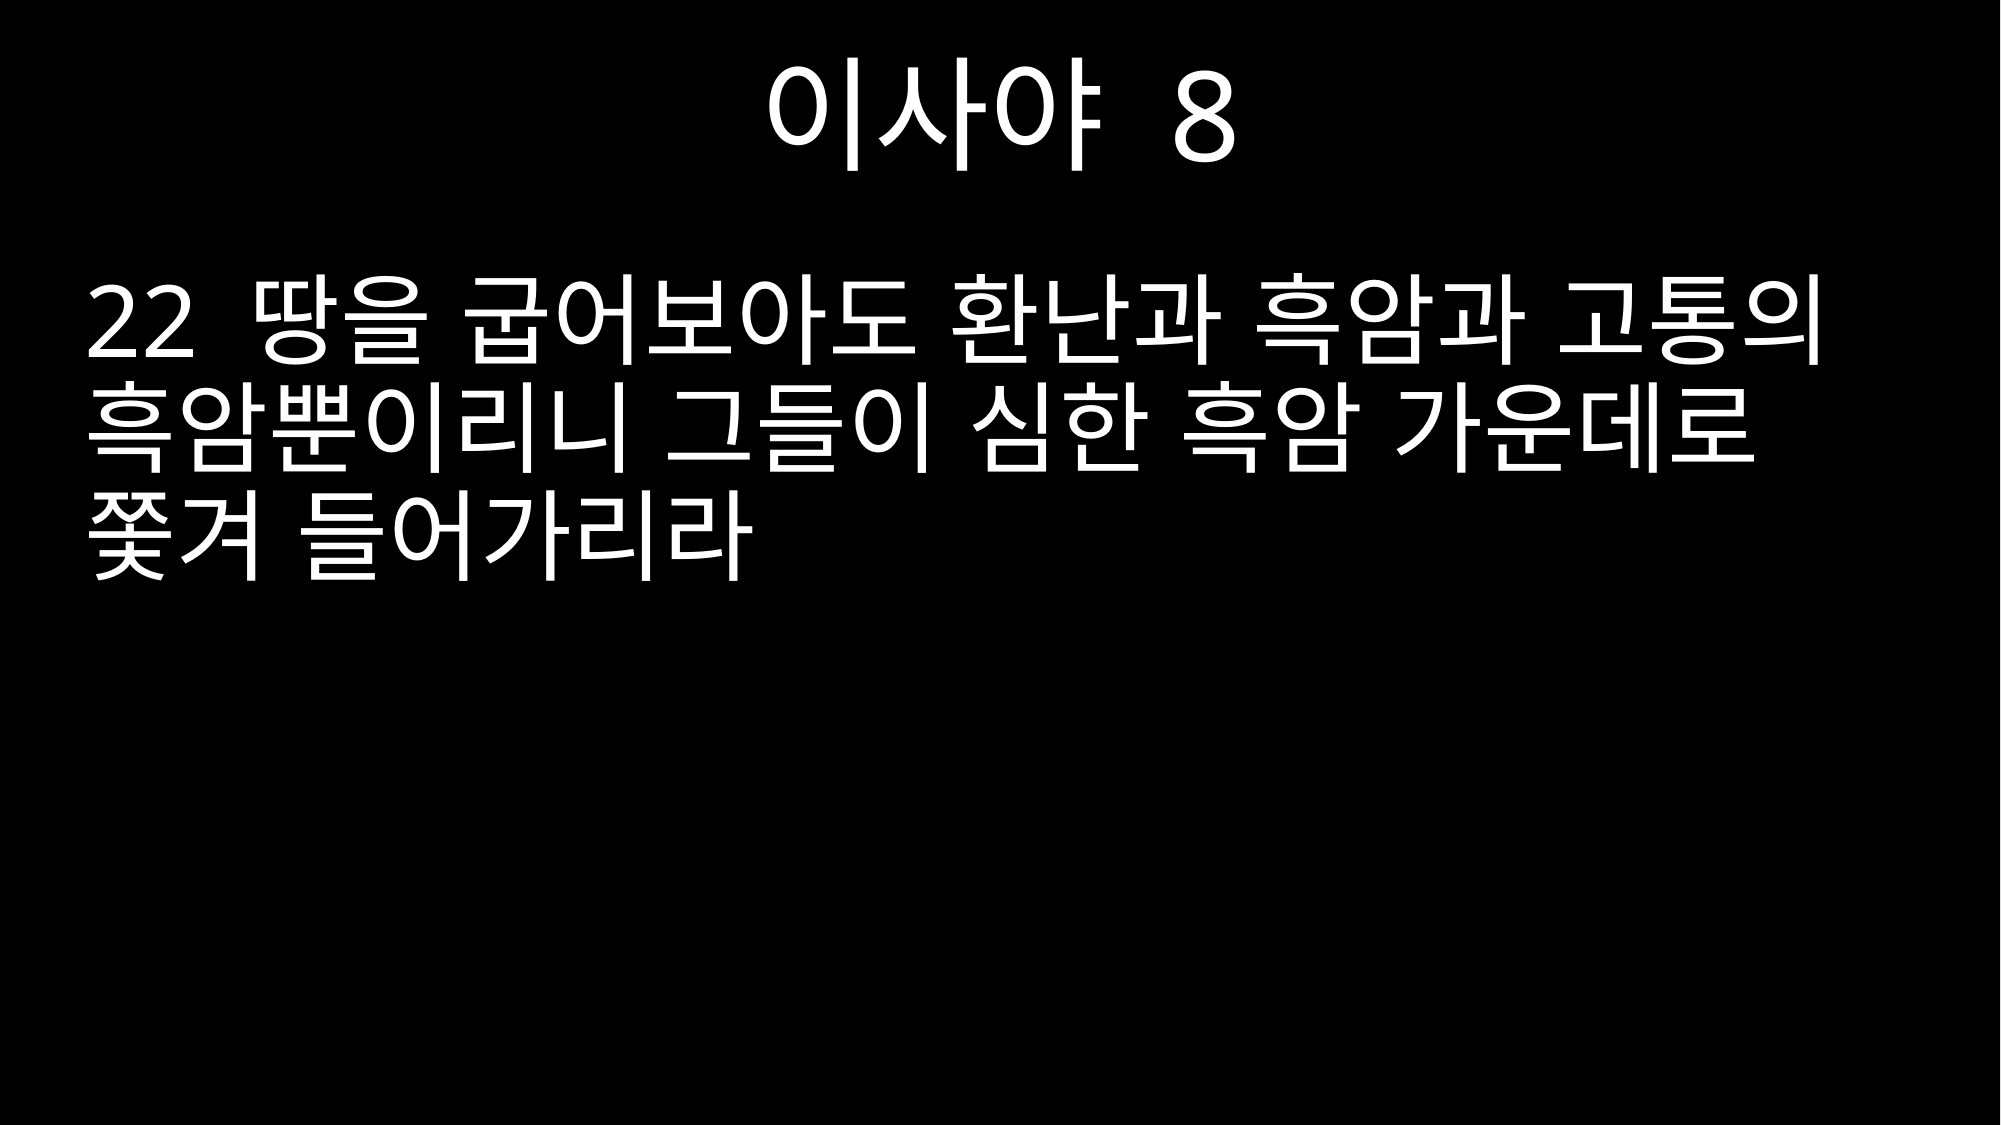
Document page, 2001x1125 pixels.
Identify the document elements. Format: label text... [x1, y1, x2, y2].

picture [0, 0, 2001, 1125]
footer 이사야 8 [0, 32, 2000, 192]
list 22 땅을 굽어보아도 환난과 흑암과 고통의 흑암뿐이리니 그들이 심한 흑암 가운데로 쫓겨 들어가리라 [69, 263, 1953, 423]
